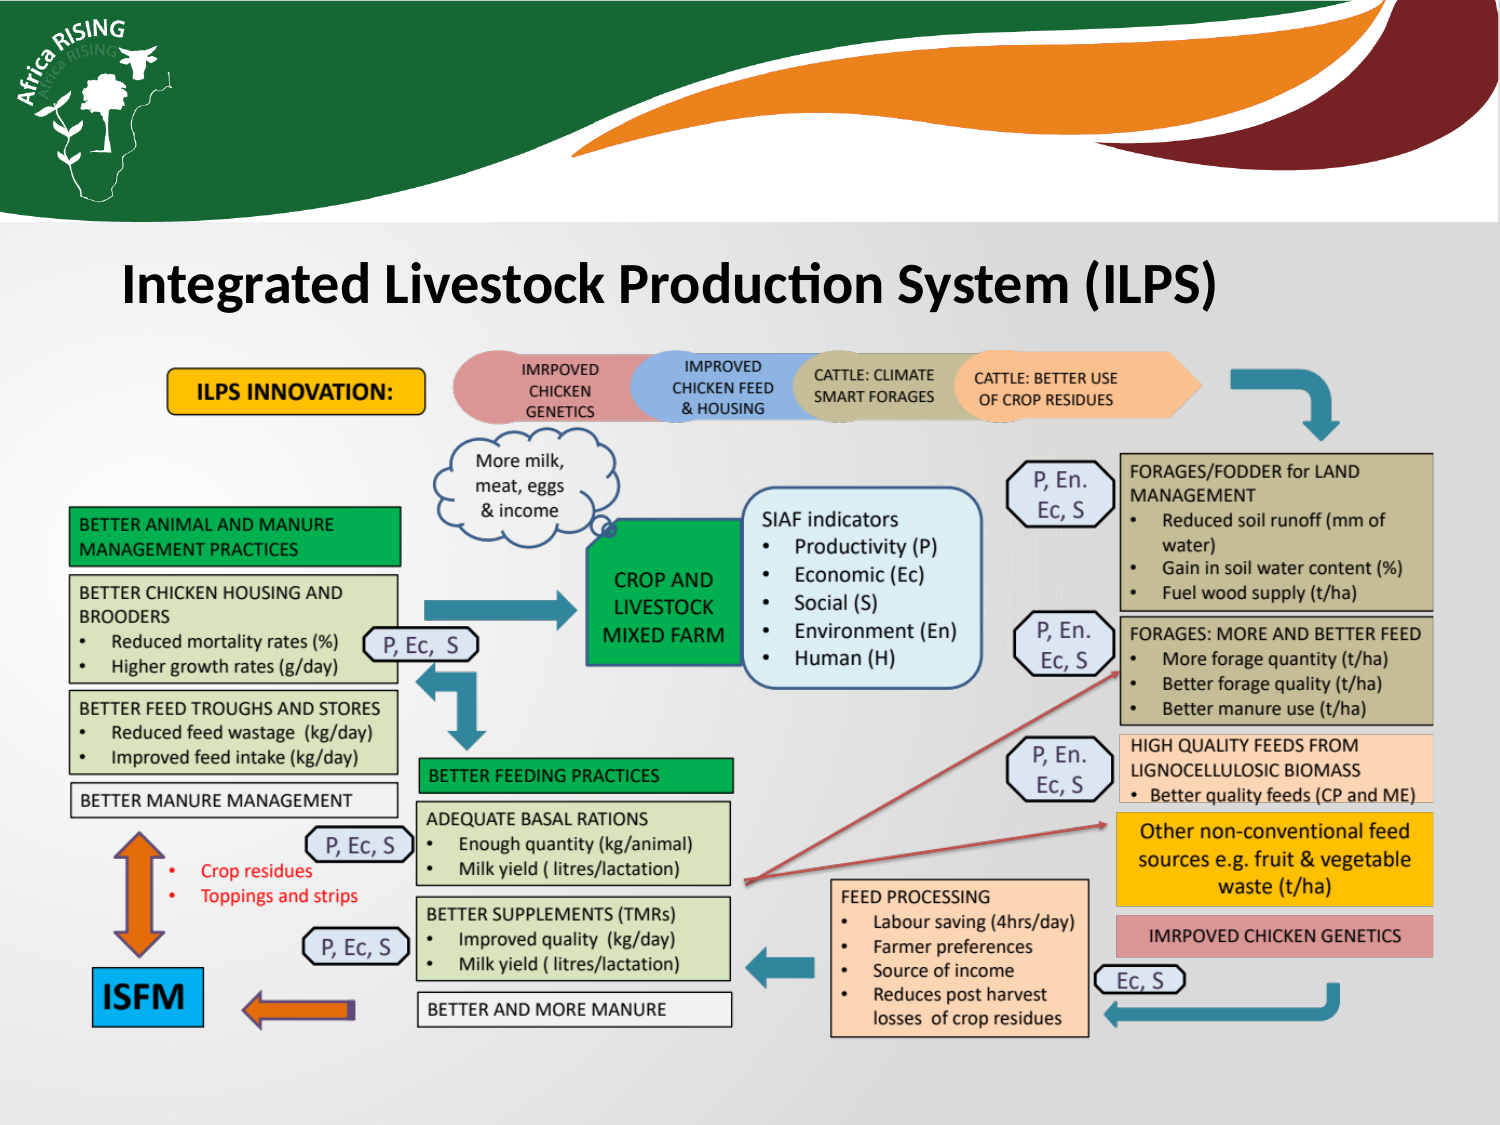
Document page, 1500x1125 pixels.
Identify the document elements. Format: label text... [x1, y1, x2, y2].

picture [66, 349, 1434, 1044]
picture [0, 0, 1499, 222]
list Integrated Livestock Production System (ILPS) [87, 237, 1363, 313]
